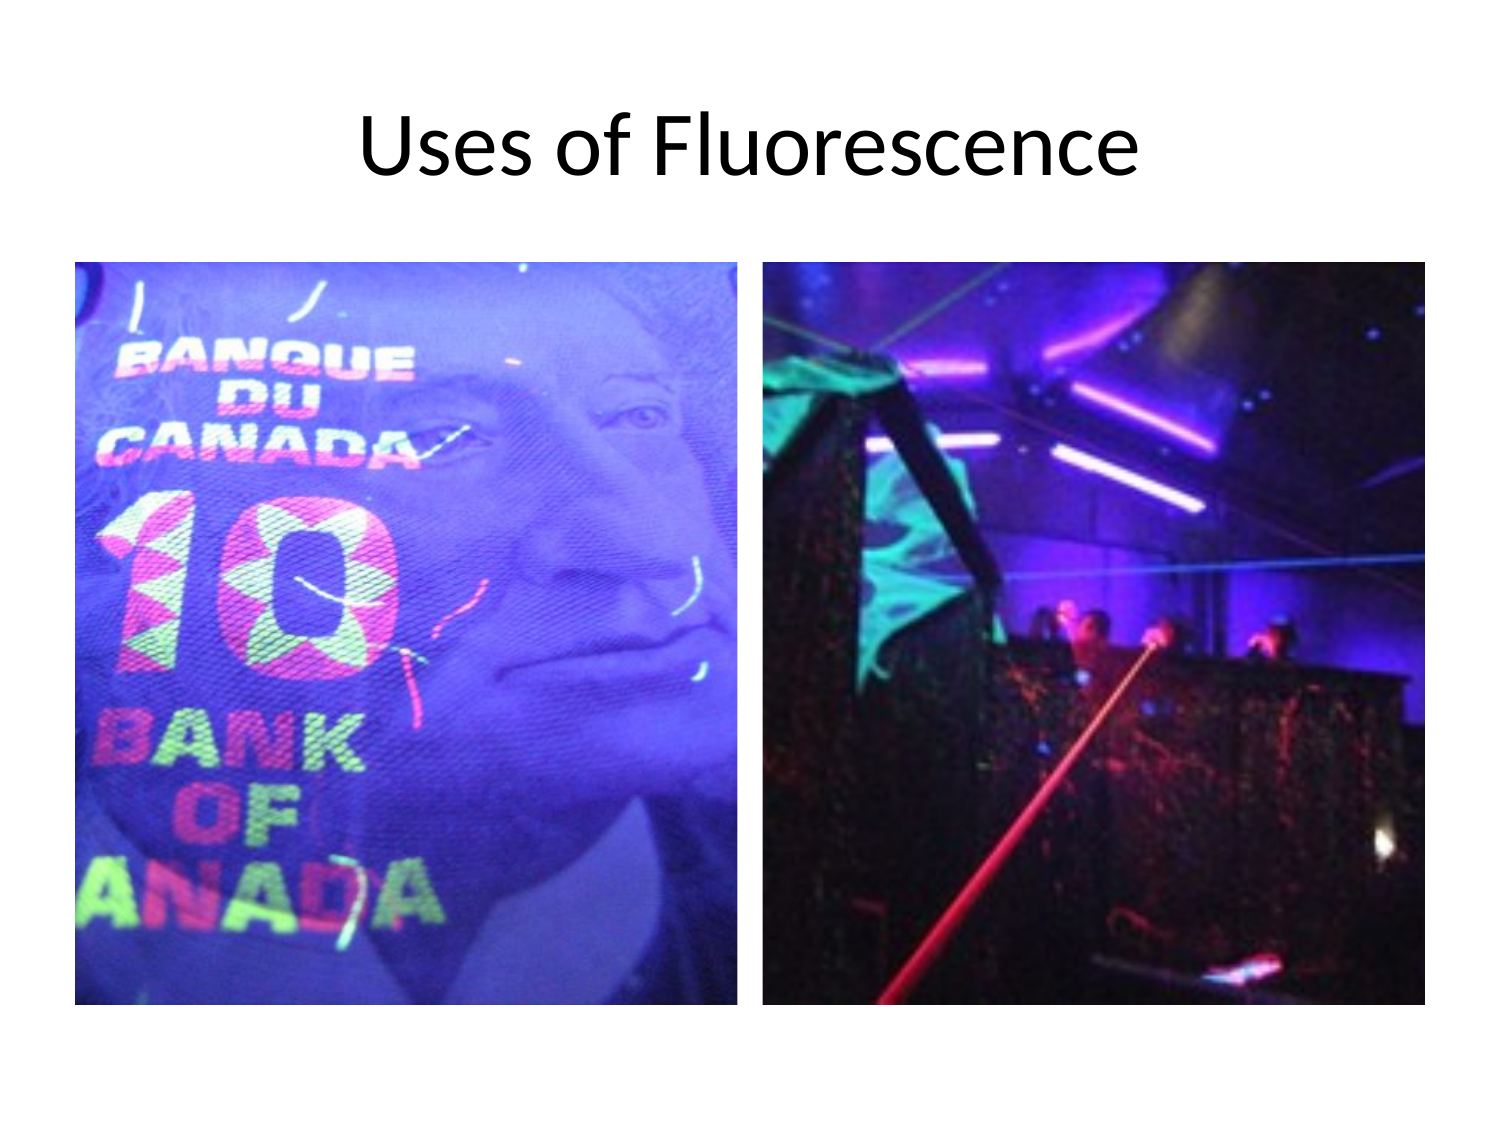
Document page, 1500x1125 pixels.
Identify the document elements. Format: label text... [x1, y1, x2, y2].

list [74, 262, 738, 1006]
title Uses of Fluorescence [75, 45, 1425, 233]
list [762, 262, 1426, 1006]
